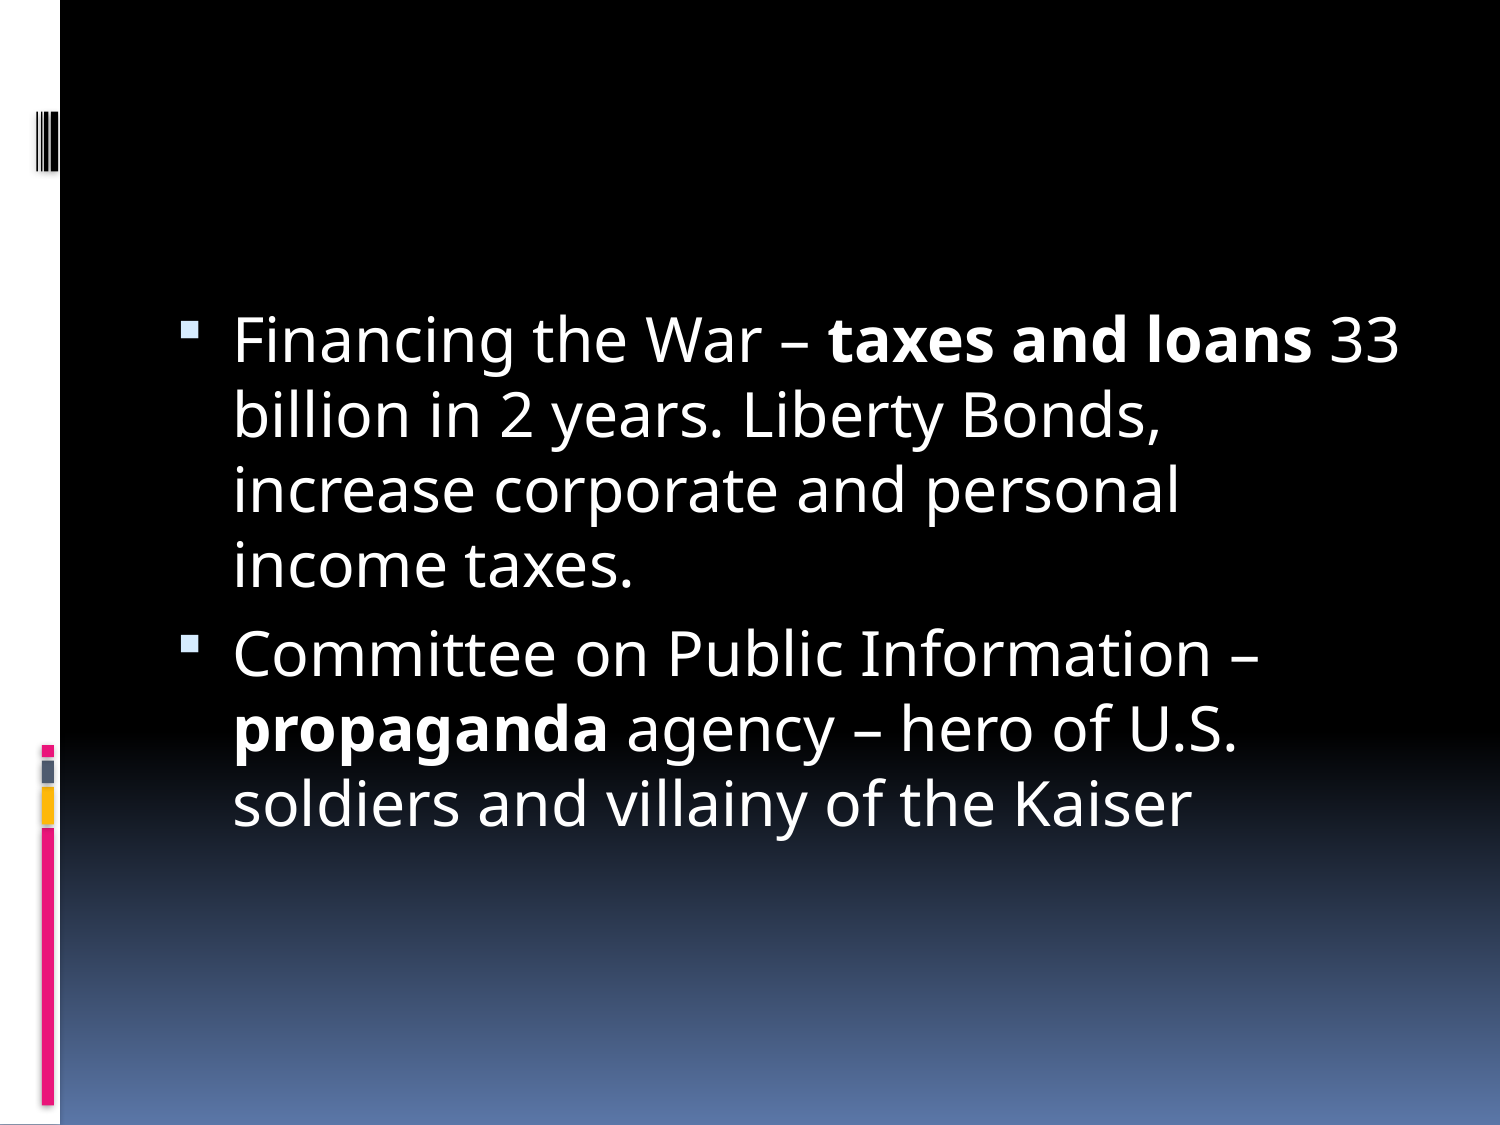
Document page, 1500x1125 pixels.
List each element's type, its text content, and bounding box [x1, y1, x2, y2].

list Financing the War – taxes and loans 33 billion in 2 years. Liberty Bonds, increase corporate and personal income taxes. Committee on Public Information – propaganda agency – hero of U.S. soldiers and villainy of the Kaiser [150, 292, 1425, 1043]
